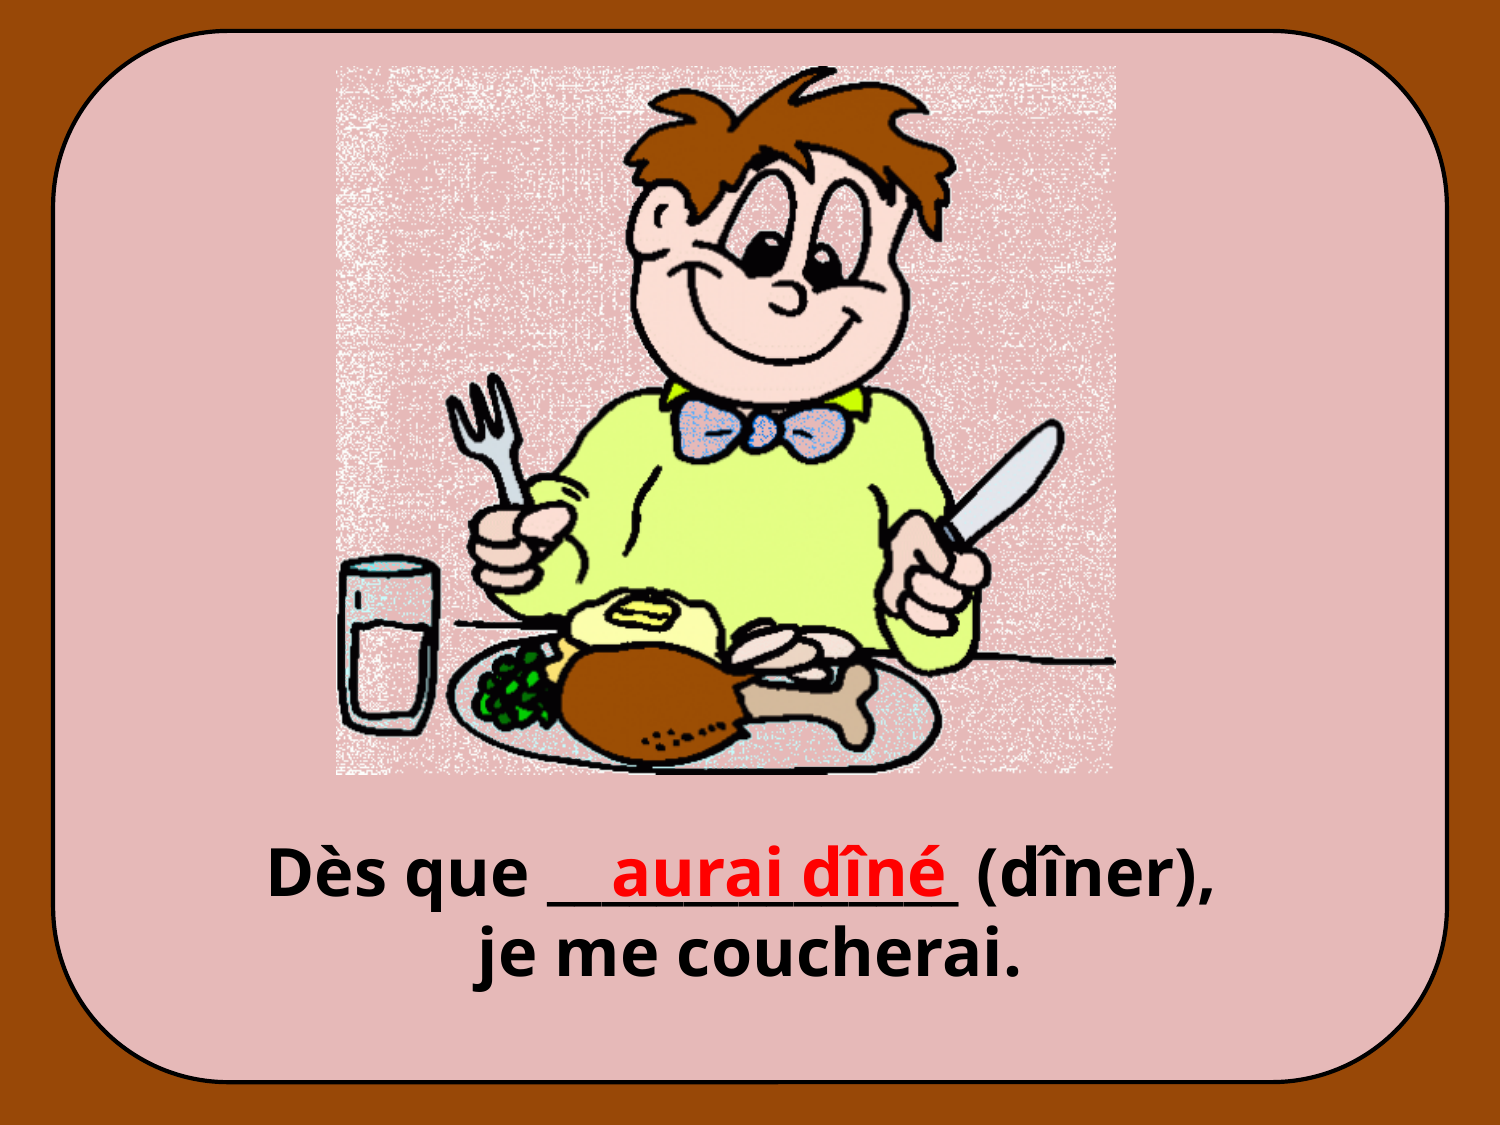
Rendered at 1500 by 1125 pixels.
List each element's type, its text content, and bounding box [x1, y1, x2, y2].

text_box [75, 997, 1425, 1085]
text_box [50, 28, 1450, 934]
picture [336, 66, 1117, 776]
text_box aurai dîné [454, 822, 1105, 917]
text_box Dès que _______________ (dîner), je me coucherai. [53, 822, 1447, 997]
